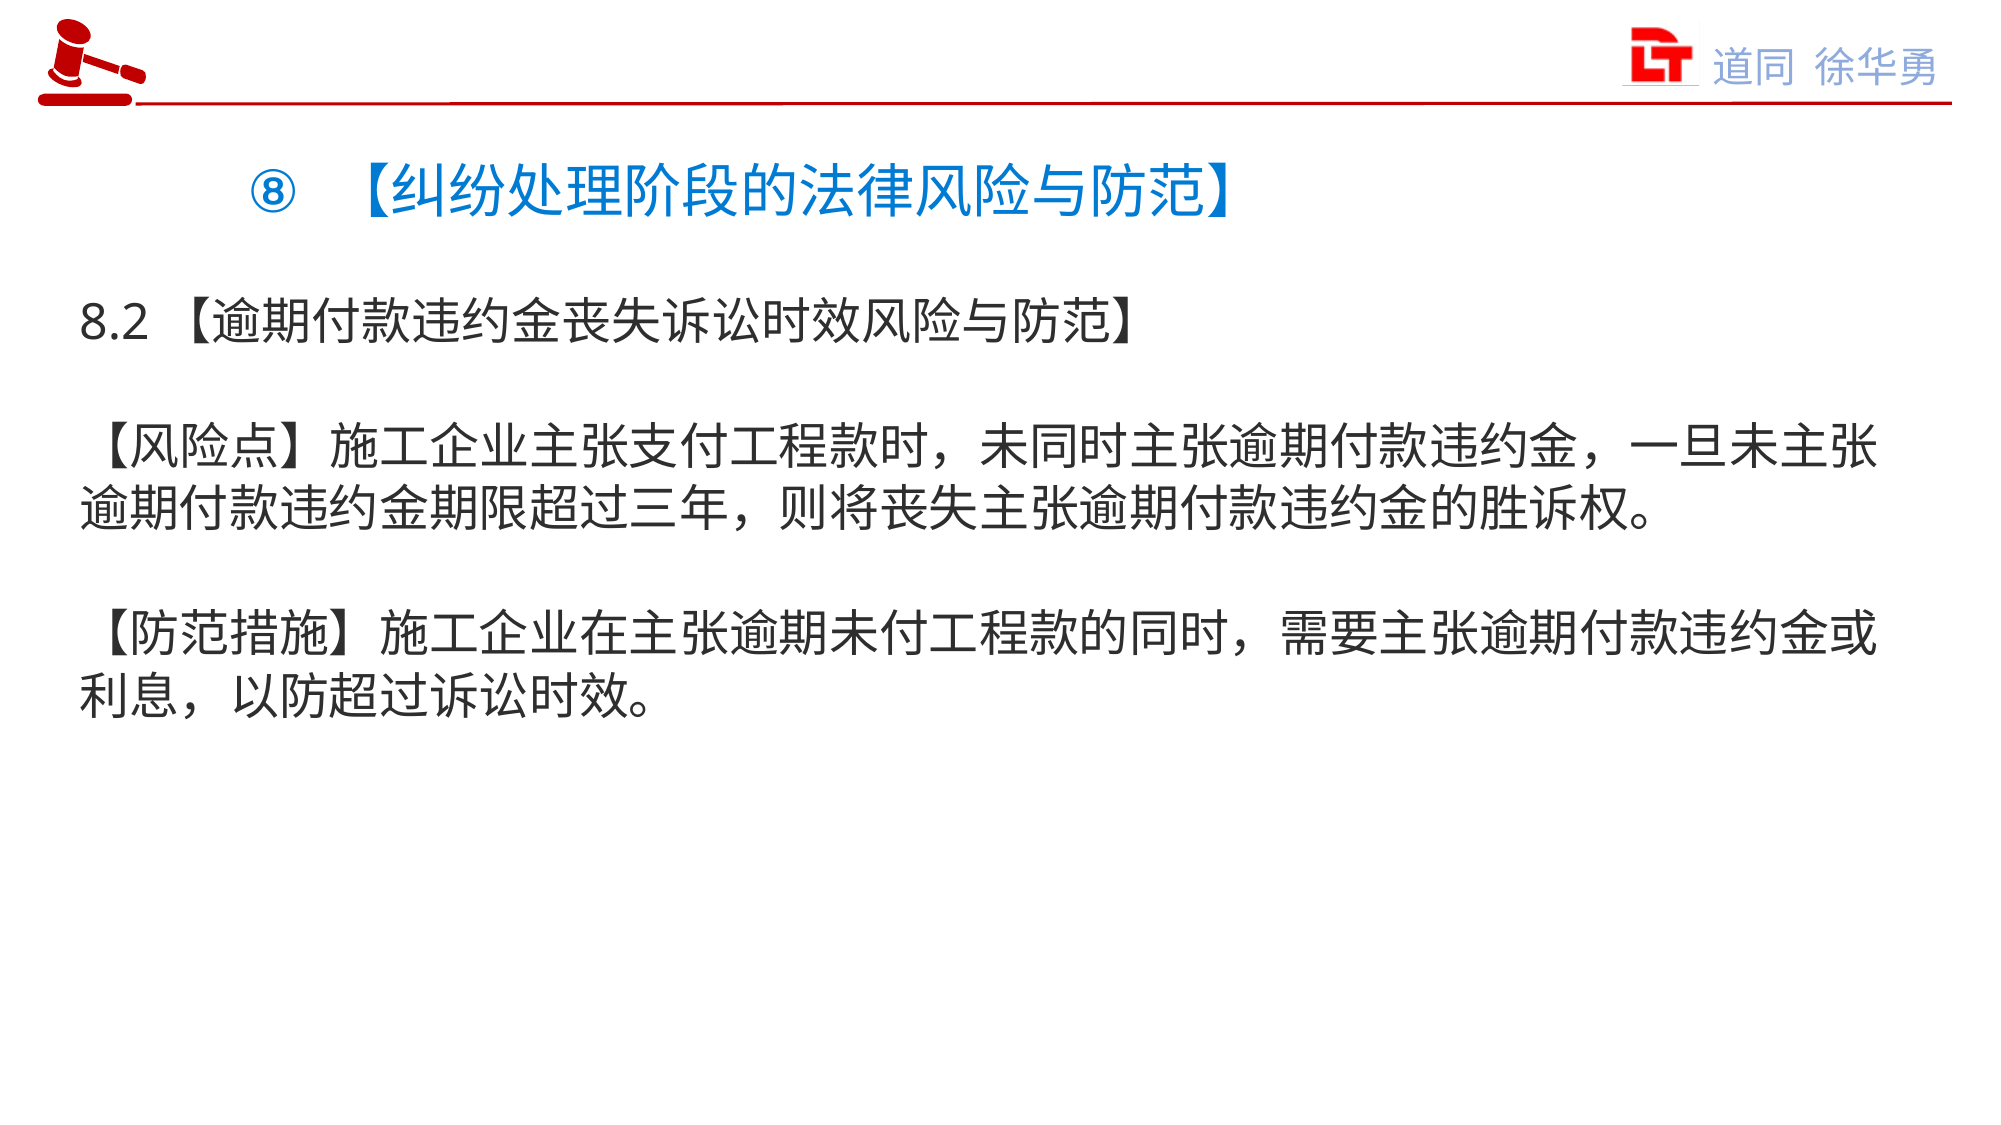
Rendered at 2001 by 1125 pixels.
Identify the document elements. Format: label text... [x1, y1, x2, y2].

picture [1622, 19, 1699, 97]
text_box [37, 17, 1954, 106]
text_box 【纠纷处理阶段的法律风险与防范】 8.2【逾期付款违约金丧失诉讼时效风险与防范】 【风险点】施工企业主张支付工程款时，未同时主张逾期付款违约金，一旦未主张逾期付款违约金期限超过三年，则将丧失主张逾期付款违约金的胜诉权。 【防范措施】施工企业在主张逾期未付工程款的同时，需要主张逾期付款违约金或利息，以防超过诉讼时效。 [64, 154, 1936, 732]
